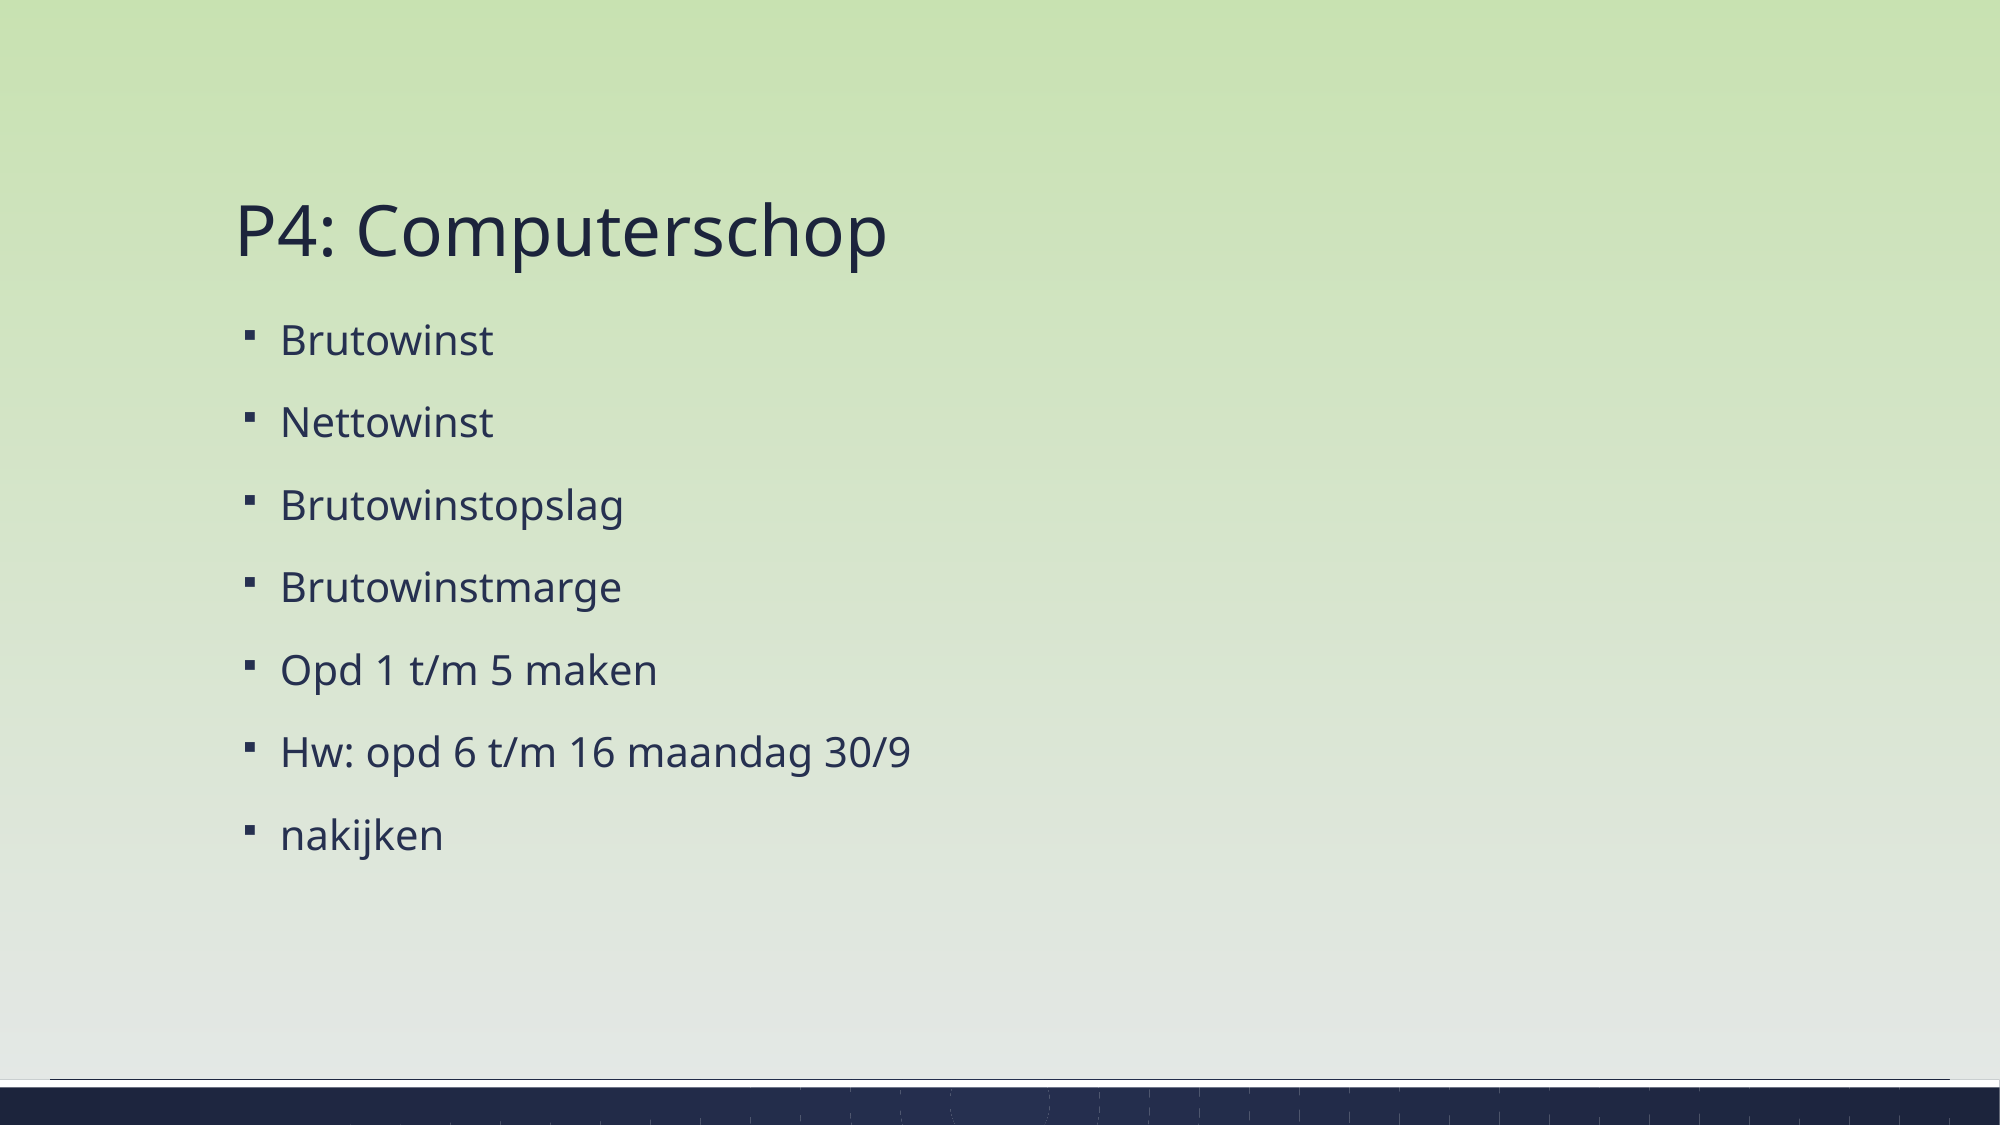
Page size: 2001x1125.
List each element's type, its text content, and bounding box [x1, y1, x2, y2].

title P4: Computerschop [219, 76, 1780, 279]
list Brutowinst Nettowinst Brutowinstopslag Brutowinstmarge Opd 1 t/m 5 maken Hw: opd 6 t/m 16 maandag 30/9 nakijken [219, 311, 1780, 990]
